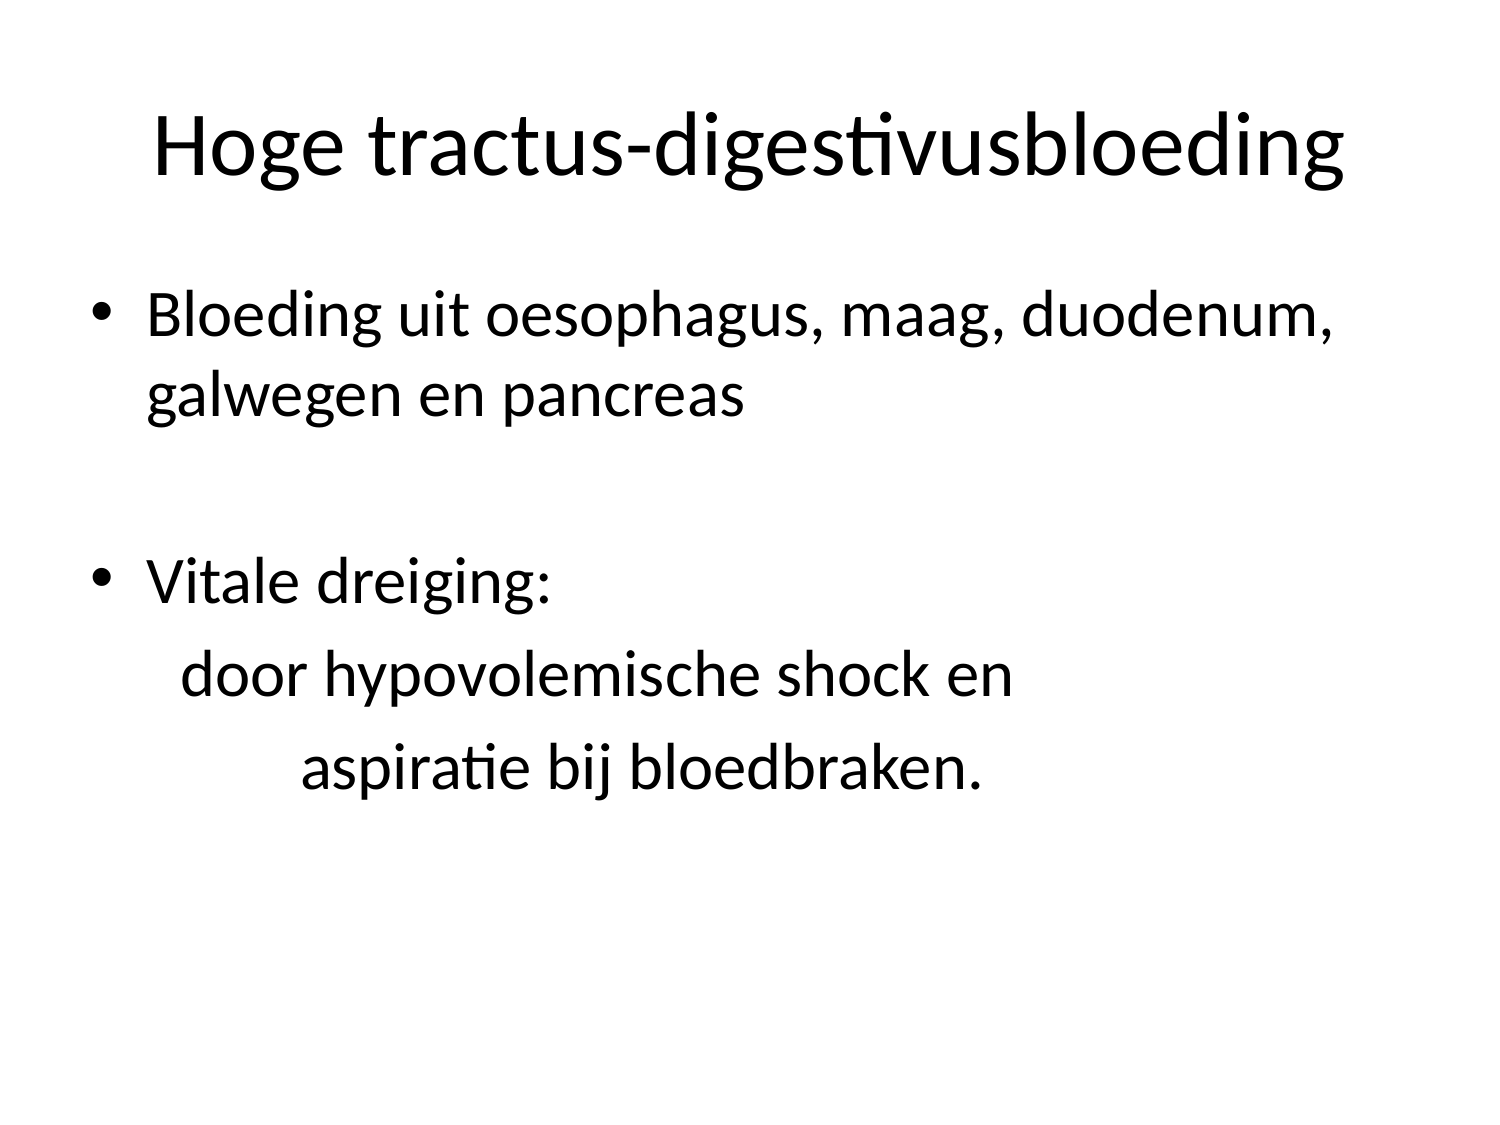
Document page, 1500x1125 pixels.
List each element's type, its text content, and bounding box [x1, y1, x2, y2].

title Hoge tractus-digestivusbloeding [75, 45, 1425, 233]
list Bloeding uit oesophagus, maag, duodenum, galwegen en pancreas Vitale dreiging: door hypovolemische shock en aspiratie bij bloedbraken. [75, 262, 1425, 1005]
